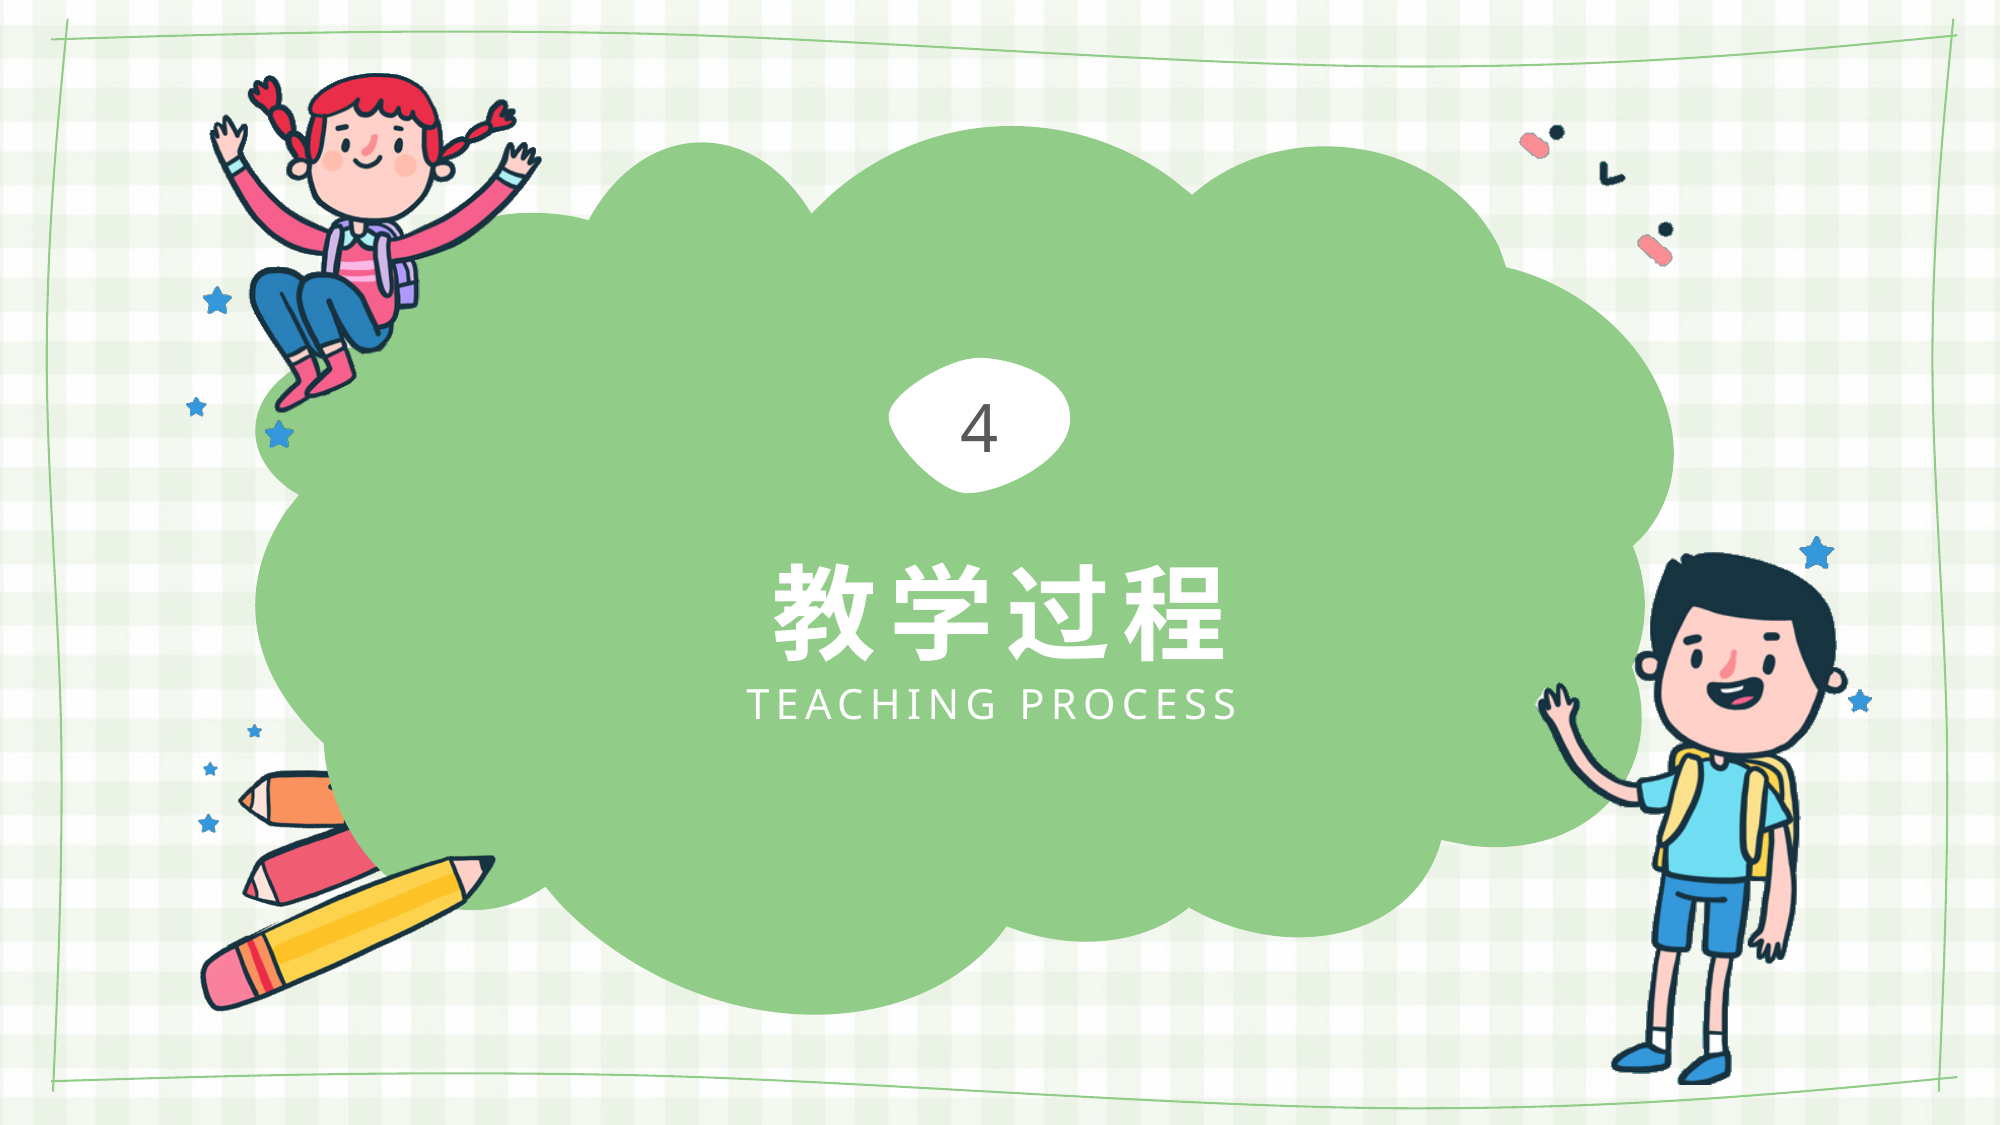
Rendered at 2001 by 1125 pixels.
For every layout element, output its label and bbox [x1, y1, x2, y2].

text_box [46, 18, 1958, 1109]
text_box [655, 555, 1345, 776]
picture [0, 0, 2000, 1125]
